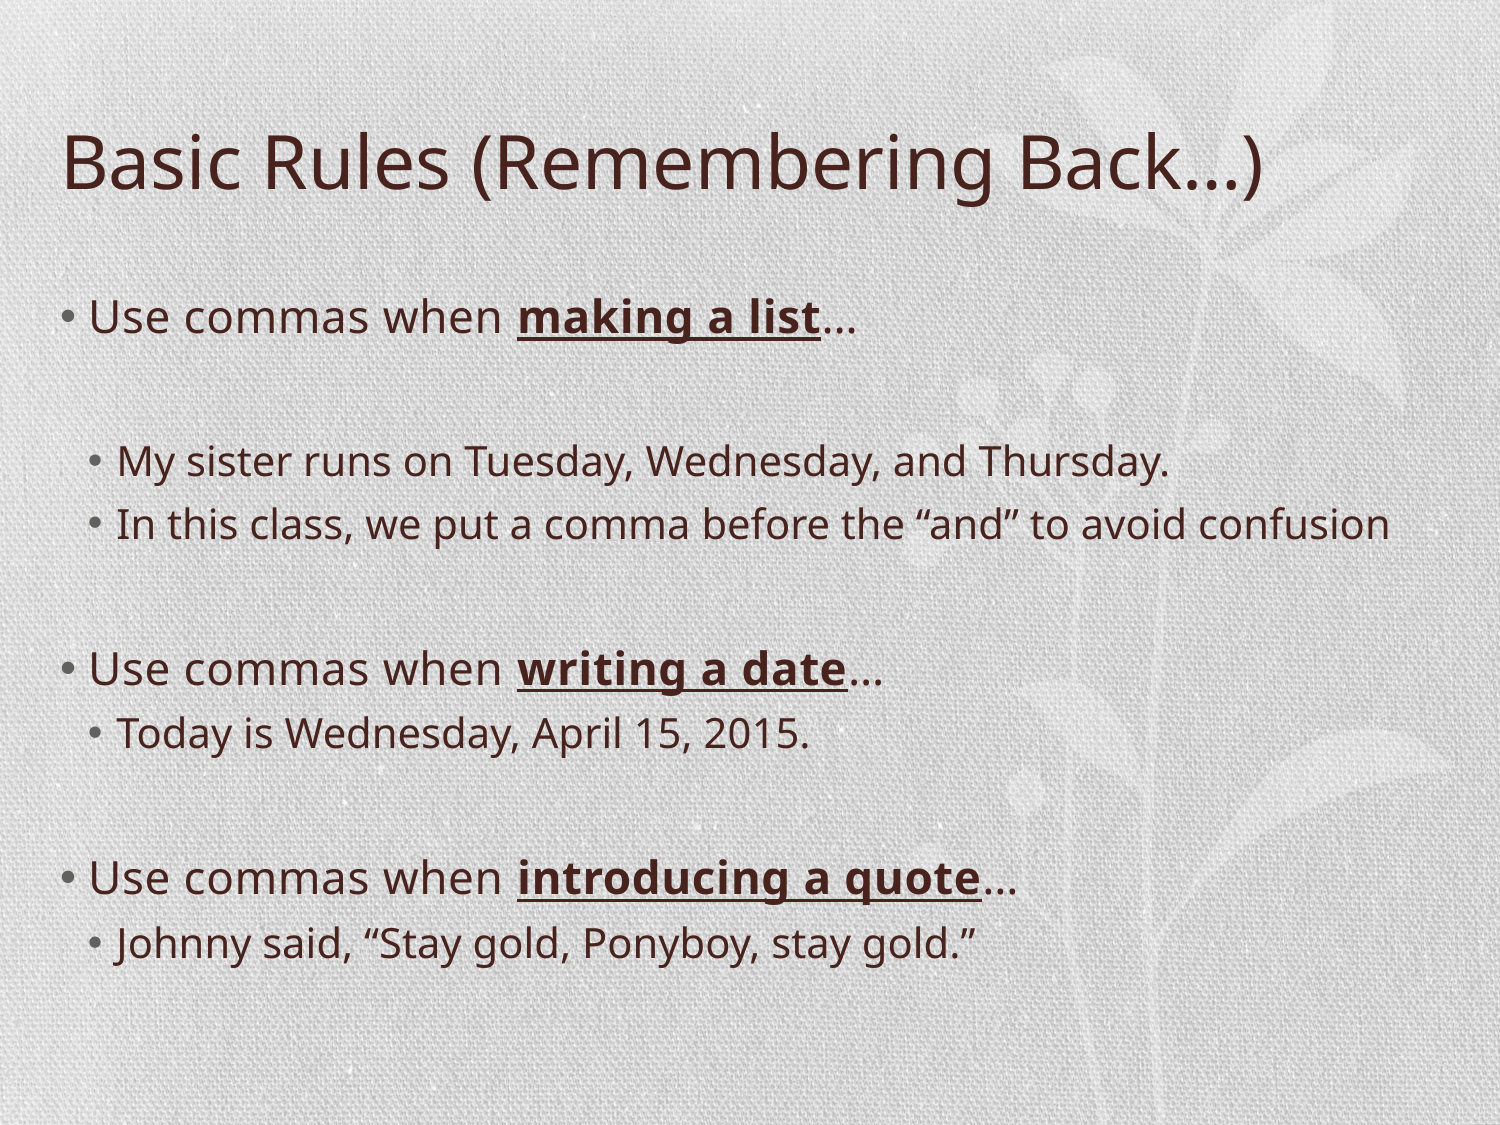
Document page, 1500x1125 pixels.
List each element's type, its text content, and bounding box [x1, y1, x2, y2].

list Use commas when making a list… My sister runs on Tuesday, Wednesday, and Thursday. In this class, we put a comma before the “and” to avoid confusion Use commas when writing a date… Today is Wednesday, April 15, 2015. Use commas when introducing a quote… Johnny said, “Stay gold, Ponyboy, stay gold.” [45, 213, 1455, 1023]
title Basic Rules (Remembering Back…) [45, 37, 1455, 213]
